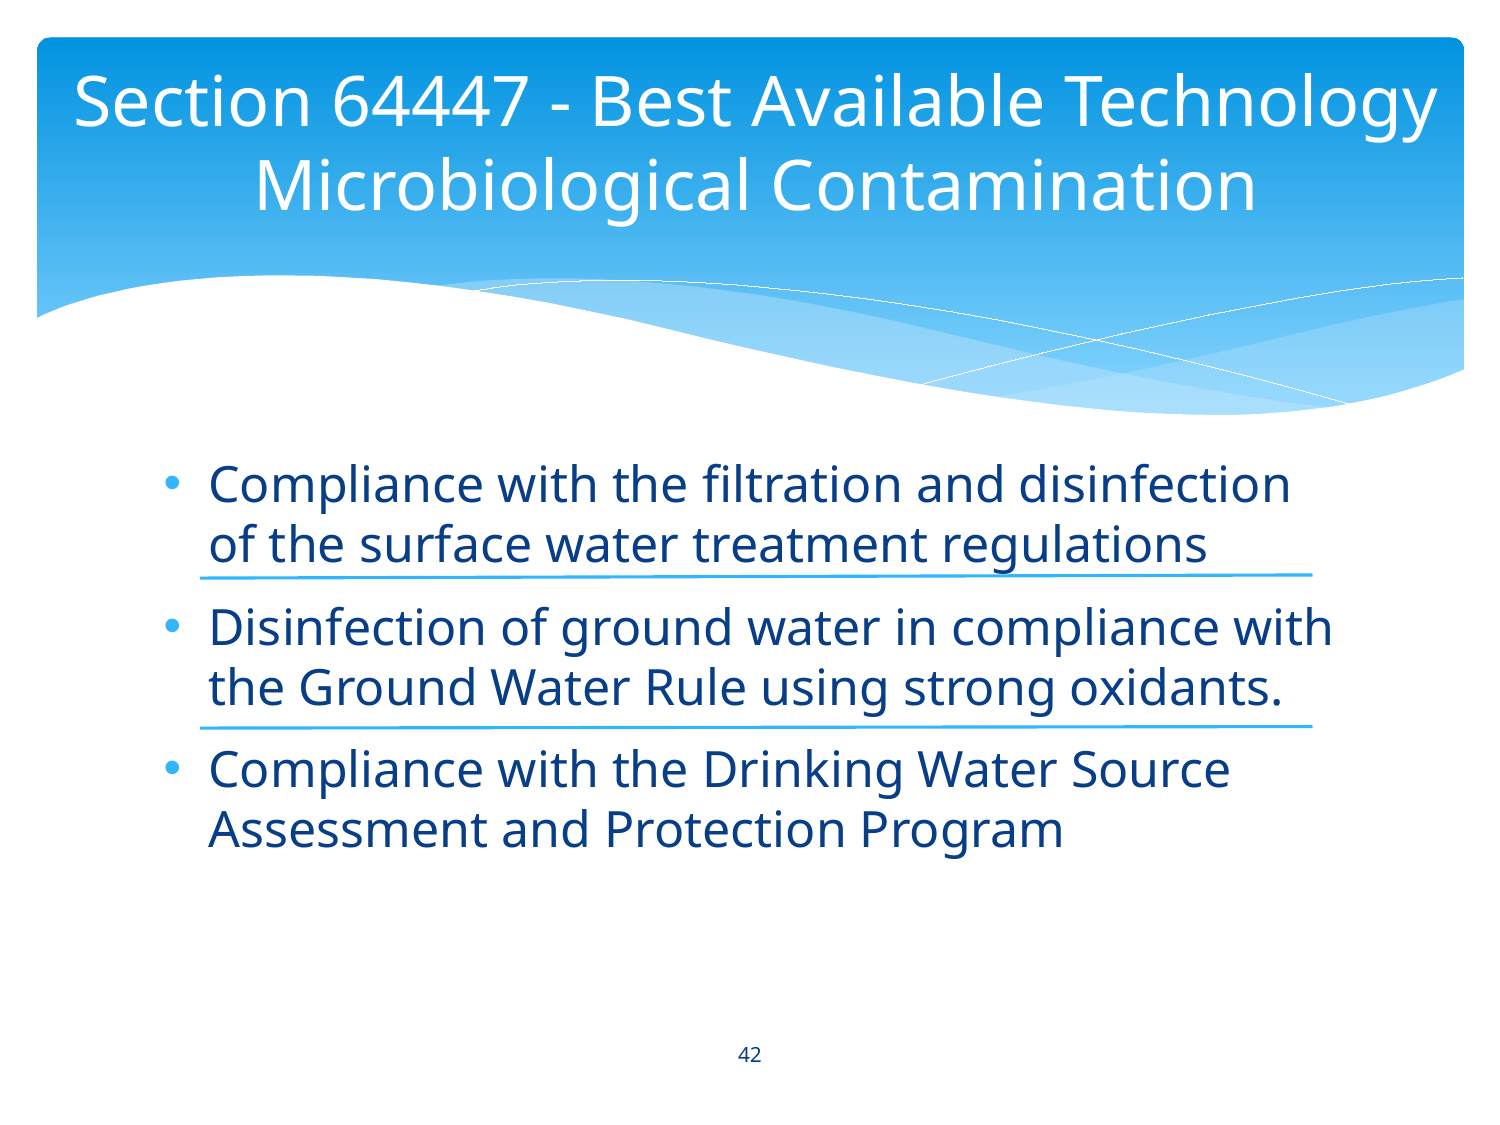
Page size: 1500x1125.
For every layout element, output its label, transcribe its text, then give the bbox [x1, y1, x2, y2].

title Section 64447 - Best Available Technology Microbiological Contamination [43, 37, 1469, 243]
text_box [199, 574, 1313, 579]
slide_number 42 [654, 1025, 846, 1086]
list Compliance with the filtration and disinfection of the surface water treatment regulations Disinfection of ground water in compliance with the Ground Water Rule using strong oxidants. Compliance with the Drinking Water Source Assessment and Protection Program [148, 445, 1364, 1012]
